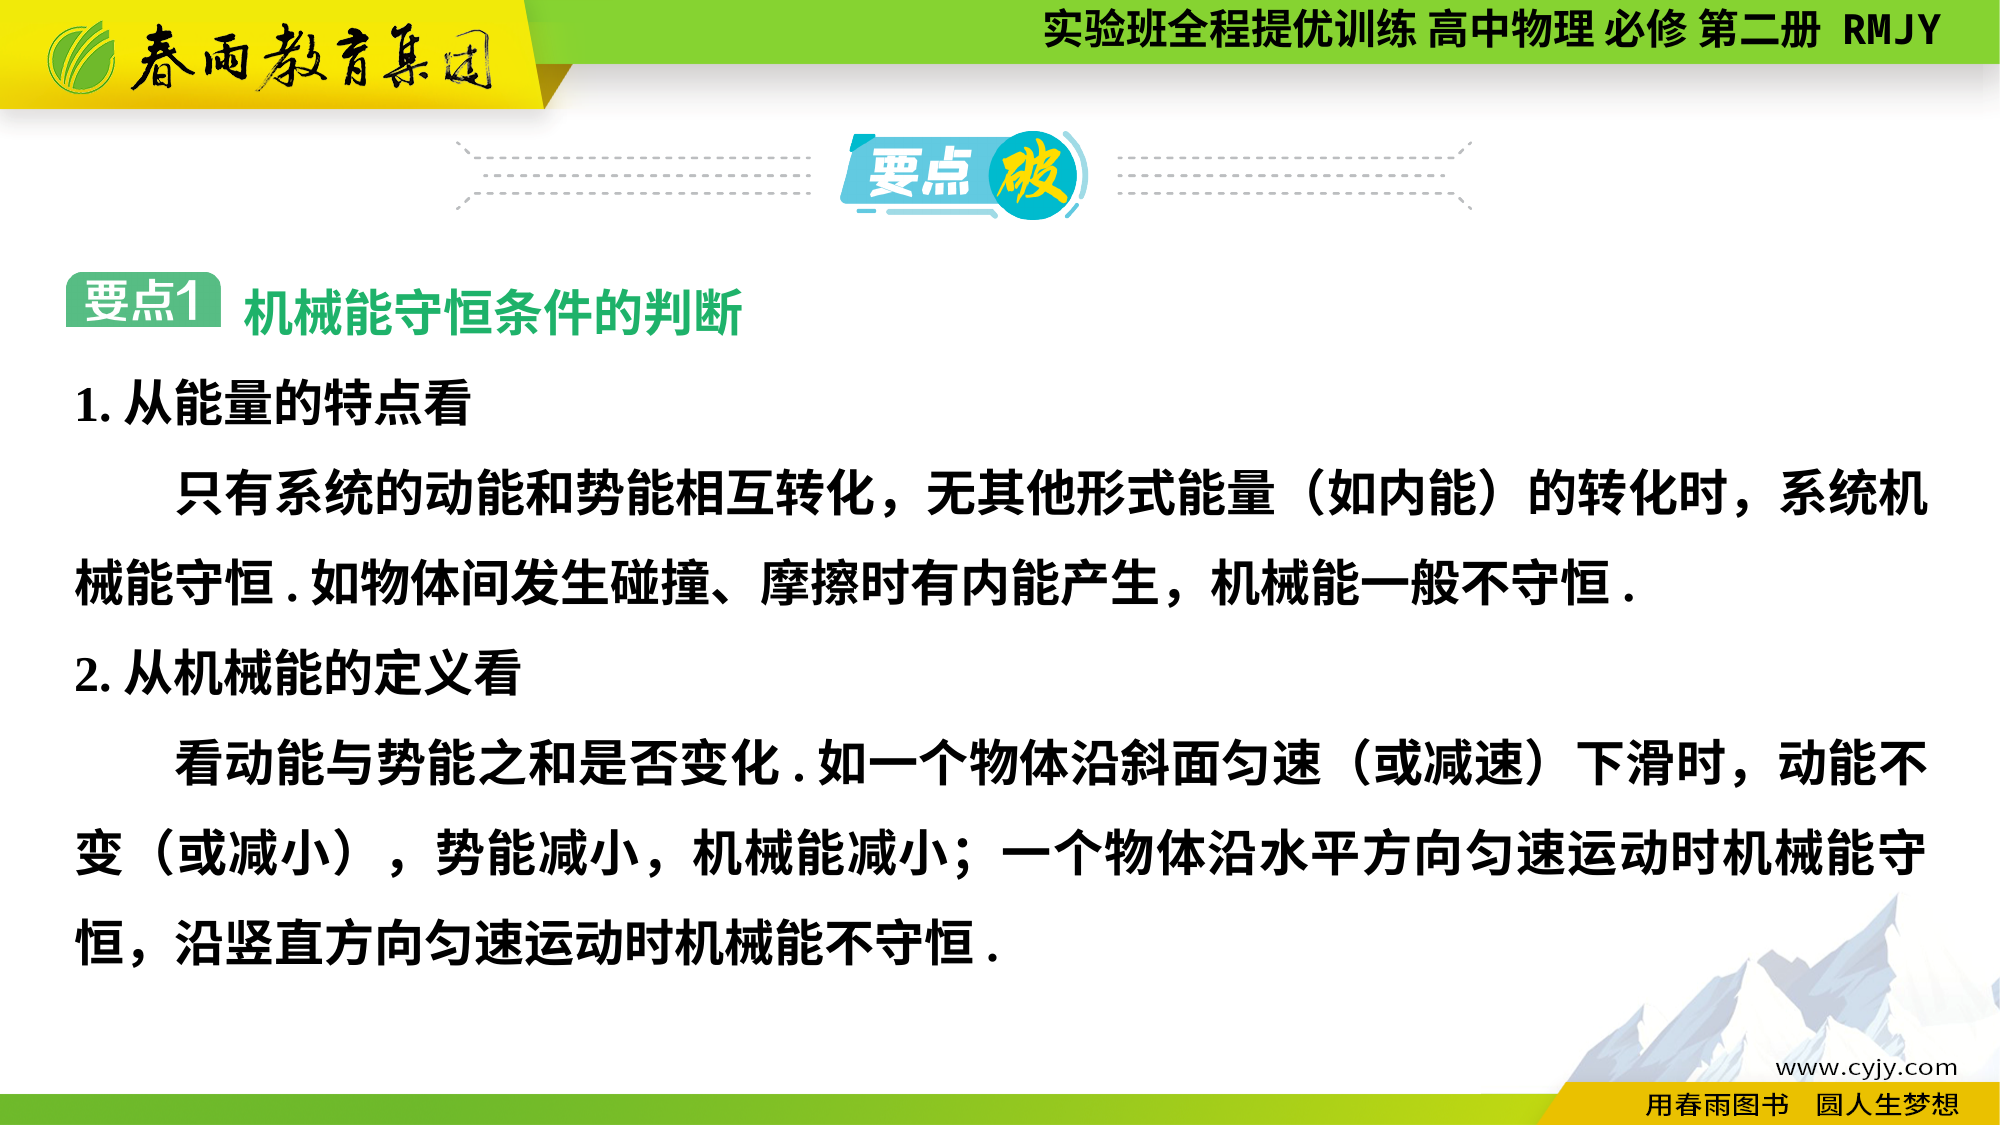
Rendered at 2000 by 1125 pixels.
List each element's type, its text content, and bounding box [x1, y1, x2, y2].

list 机械能守恒条件的判断 1.从能量的特点看 只有系统的动能和势能相互转化，无其他形式能量（如内能）的转化时，系统机械能守恒.如物体间发生碰撞、摩擦时有内能产生，机械能一般不守恒. 2.从机械能的定义看 看动能与势能之和是否变化.如一个物体沿斜面匀速（或减速）下滑时，动能不变（或减小），势能减小，机械能减小；一个物体沿水平方向匀速运动时机械能守恒，沿竖直方向匀速运动时机械能不守恒. [59, 243, 1944, 986]
picture [0, 0, 2000, 1125]
